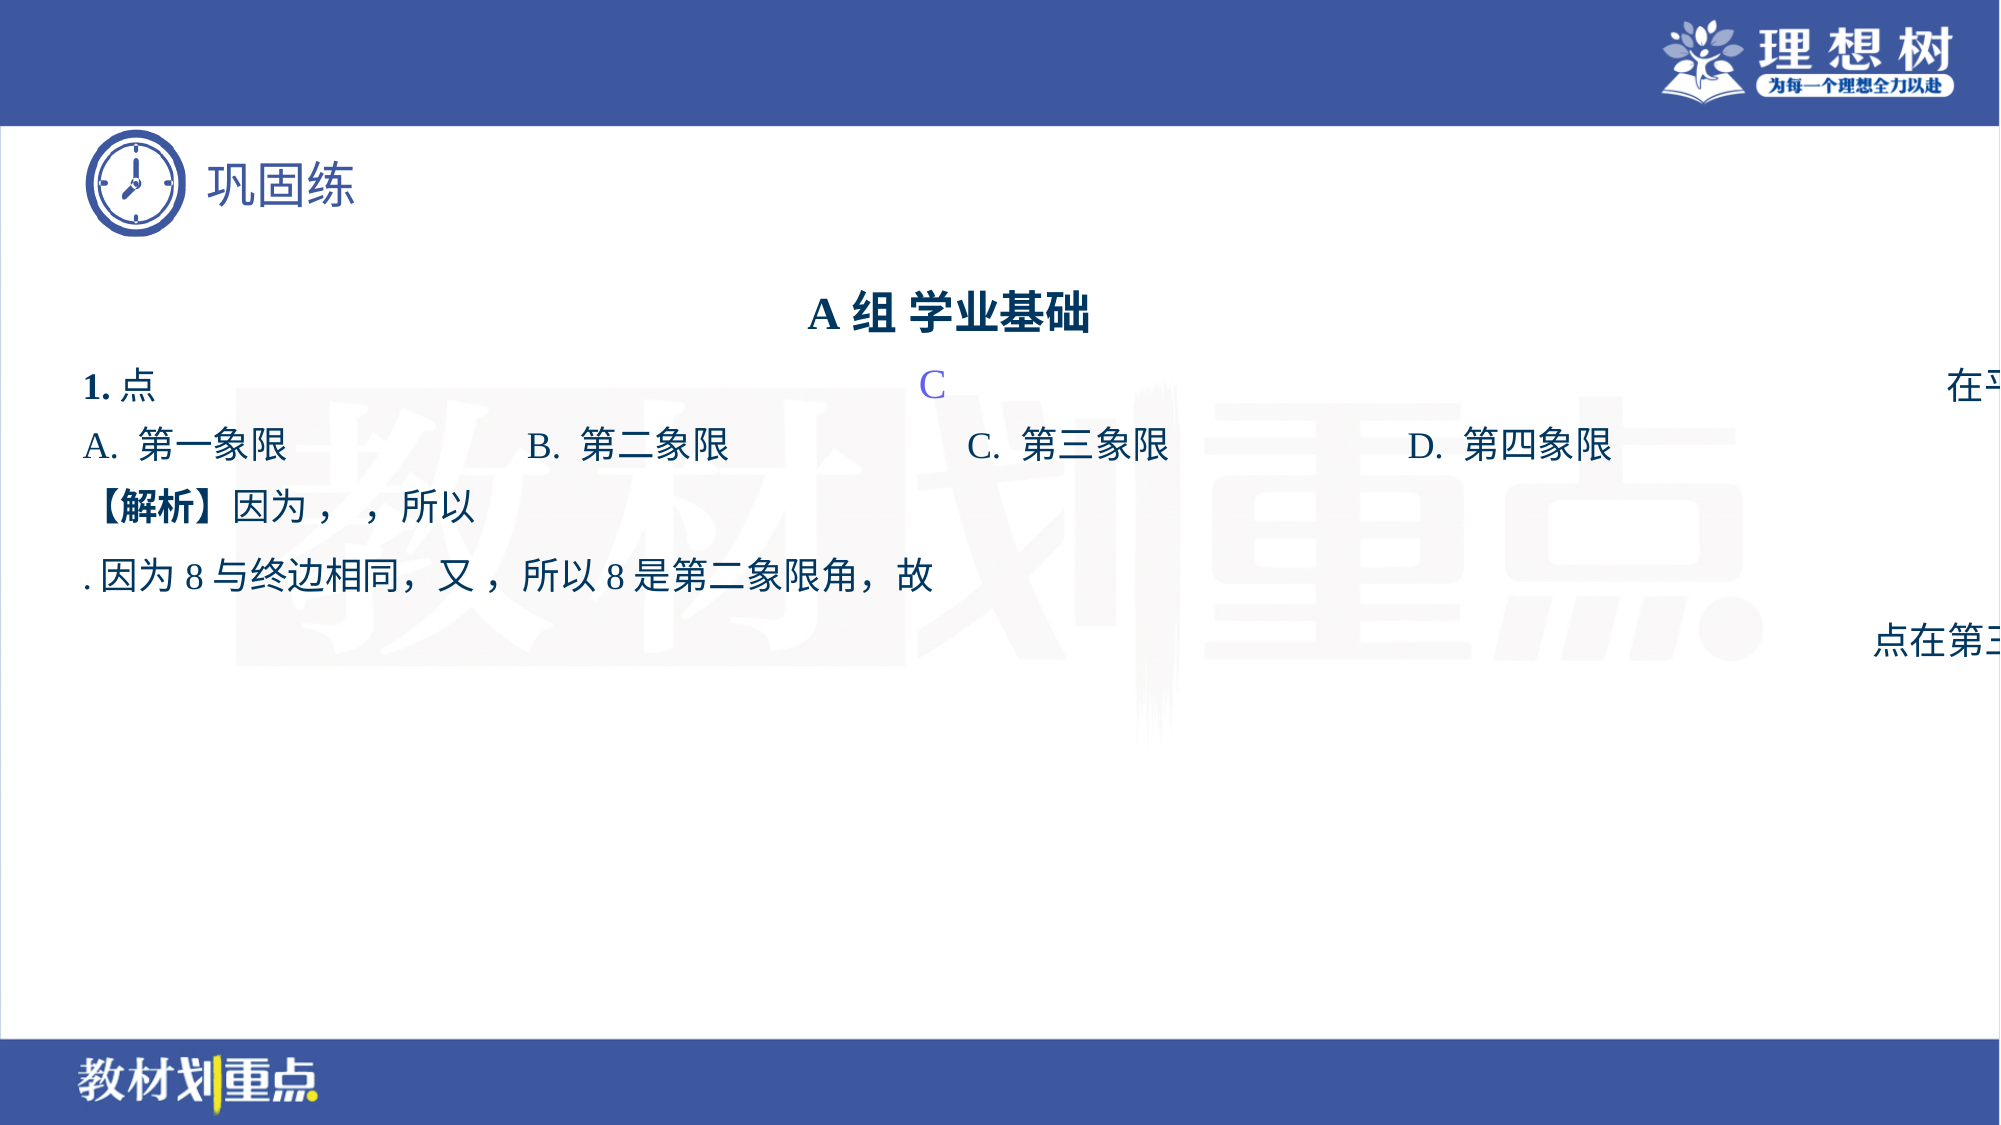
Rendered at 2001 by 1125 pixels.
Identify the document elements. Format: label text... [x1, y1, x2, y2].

picture [0, 0, 2000, 1125]
text_box 巩固练 [206, 140, 503, 226]
text_box C [903, 354, 962, 399]
text_box A组 学业基础 [82, 257, 1817, 398]
text_box A. 第一象限 B. 第二象限 C. 第三象限 D. 第四象限 [82, 399, 1817, 459]
